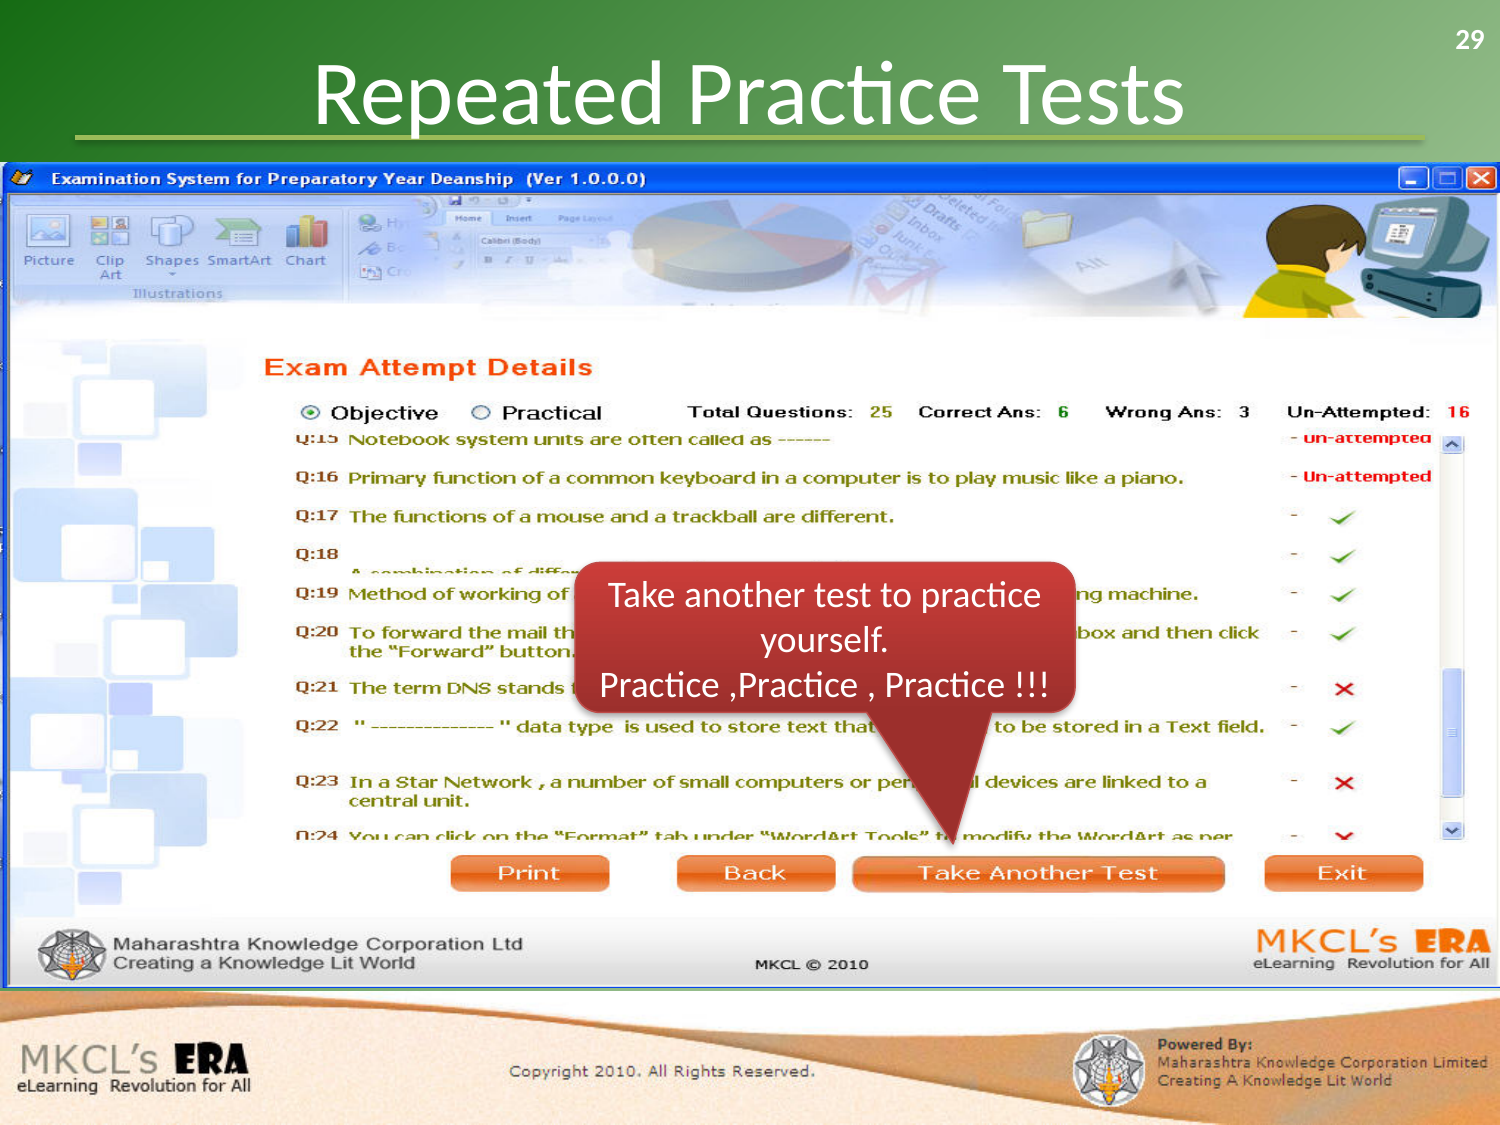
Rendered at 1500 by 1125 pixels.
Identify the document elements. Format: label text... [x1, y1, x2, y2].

title Repeated Practice Tests [75, 24, 1425, 150]
slide_number 29 [1425, 0, 1500, 75]
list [0, 162, 1500, 988]
picture [0, 991, 1500, 1125]
